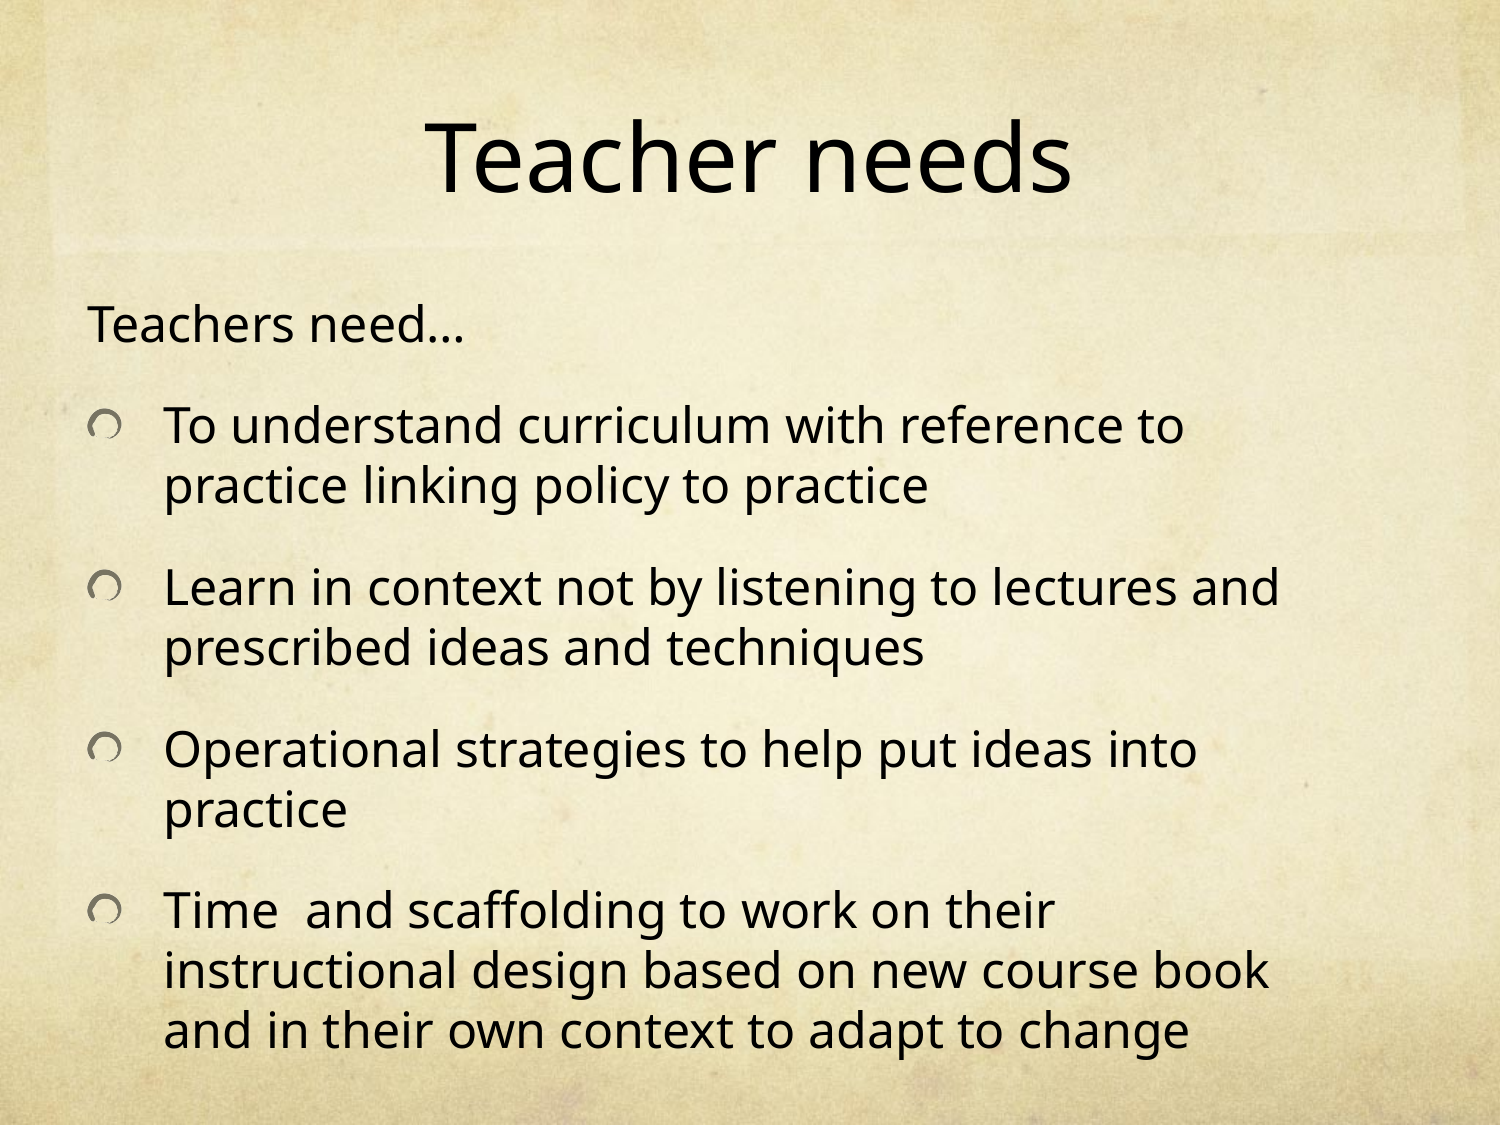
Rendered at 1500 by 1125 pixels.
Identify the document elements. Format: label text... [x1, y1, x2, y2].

title Teacher needs [150, 82, 1350, 225]
picture [0, 0, 1500, 1125]
list Teachers need… To understand curriculum with reference to practice linking policy to practice Learn in context not by listening to lectures and prescribed ideas and techniques Operational strategies to help put ideas into practice Time and scaffolding to work on their instructional design based on new course book and in their own context to adapt to change [72, 284, 1350, 1072]
